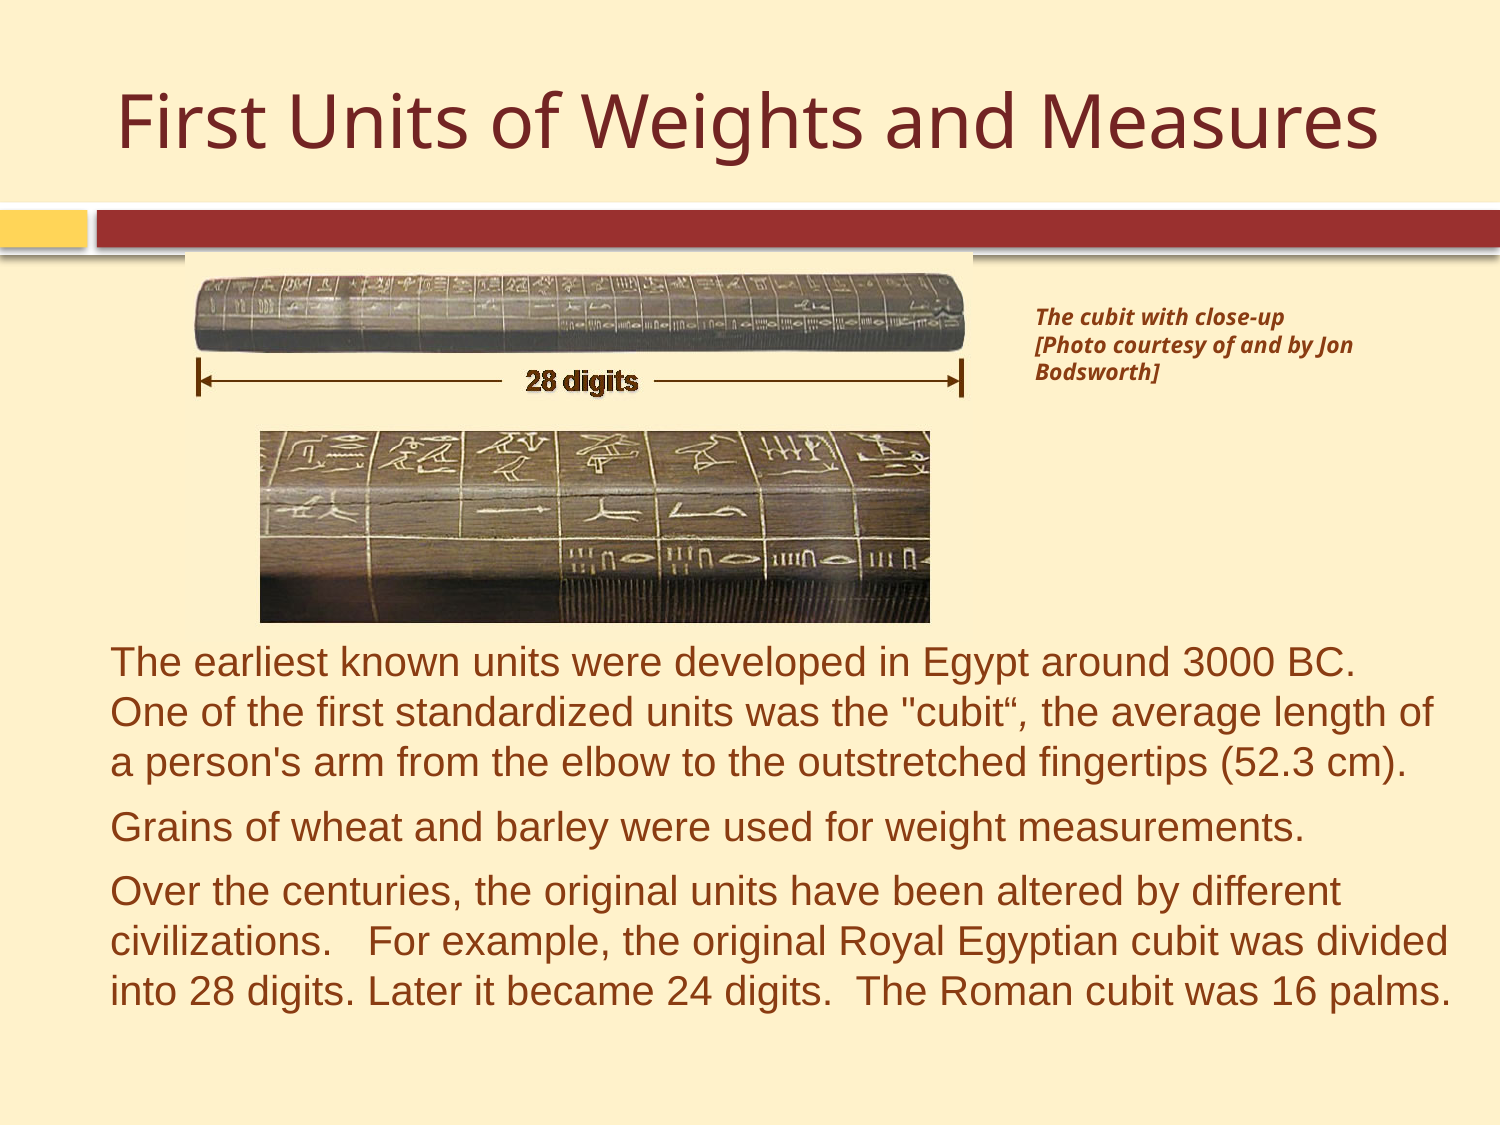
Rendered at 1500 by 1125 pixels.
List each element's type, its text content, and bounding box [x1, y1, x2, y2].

picture [184, 252, 974, 642]
title First Units of Weights and Measures [100, 37, 1438, 200]
text_box The cubit with close-up [Photo courtesy of and by Jon Bodsworth] [1019, 295, 1438, 393]
list The earliest known units were developed in Egypt around 3000 BC. One of the first standardized units was the "cubit“, the average length of a person's arm from the elbow to the outstretched fingertips (52.3 cm). Grains of wheat and barley were used for weight measurements. Over the centuries, the original units have been altered by different civilizations. For example, the original Royal Egyptian cubit was divided into 28 digits. Later it became 24 digits. The Roman cubit was 16 palms. [95, 627, 1470, 1085]
